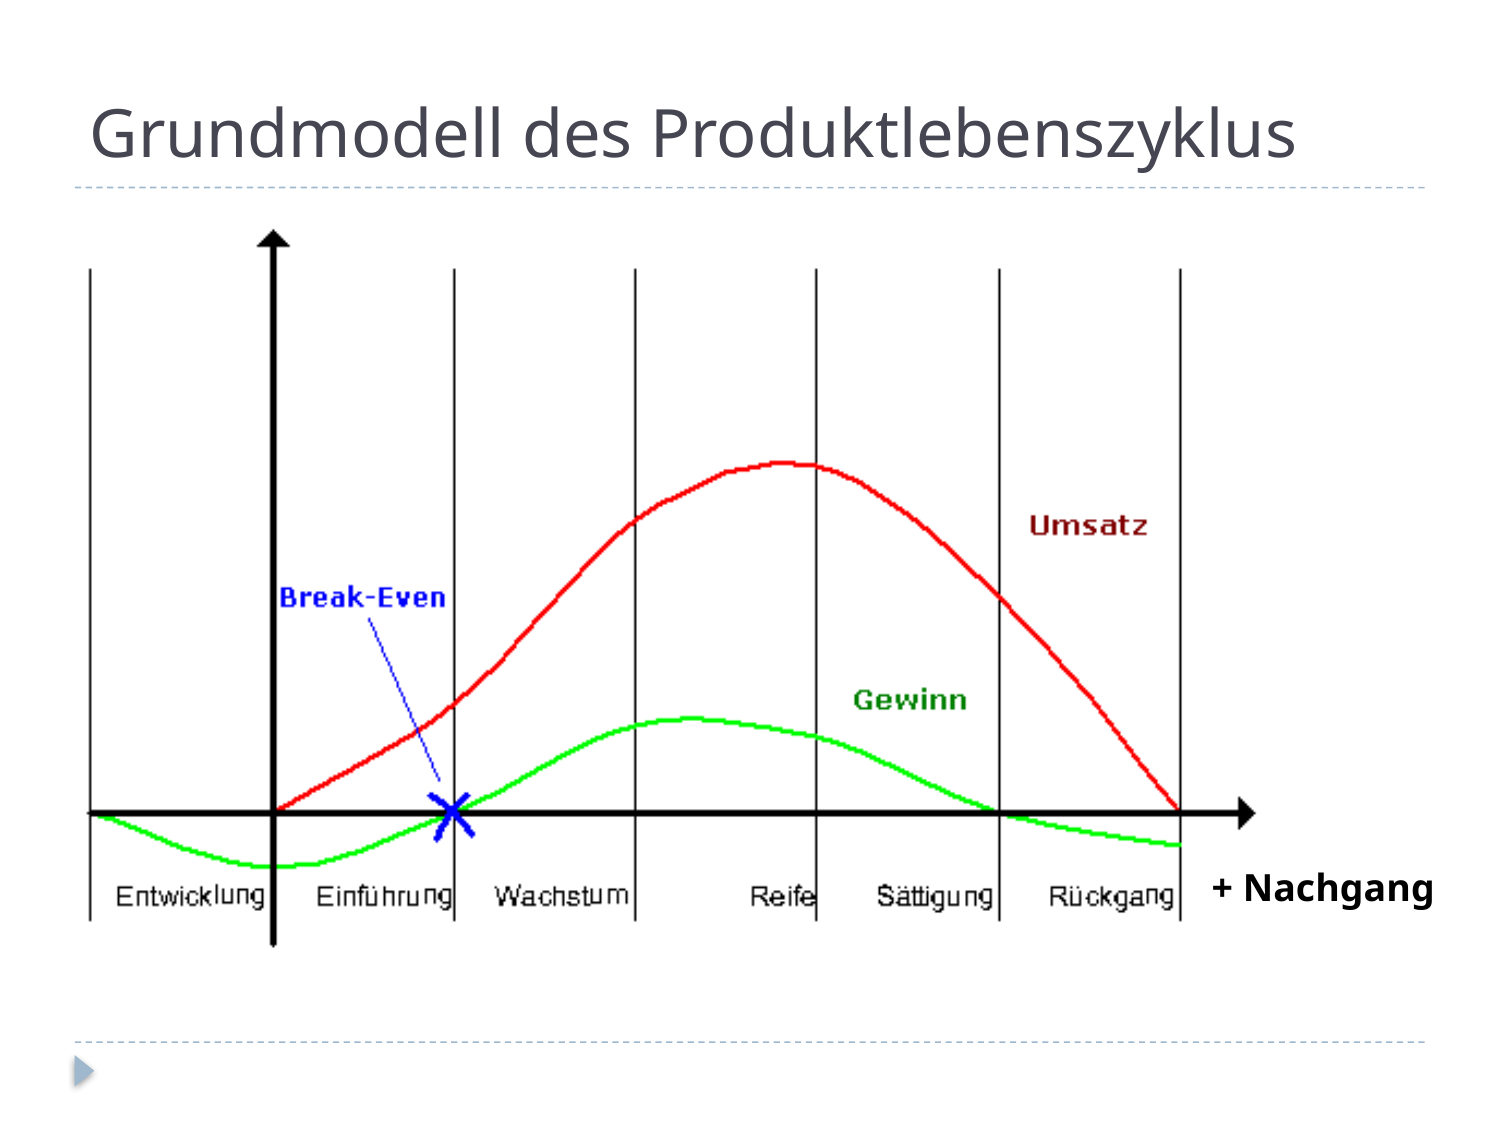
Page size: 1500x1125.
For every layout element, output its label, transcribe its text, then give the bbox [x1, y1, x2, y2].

picture [57, 206, 1303, 972]
title Grundmodell des Produktlebenszyklus [75, 32, 1425, 181]
text_box + Nachgang [1307, 859, 1483, 918]
